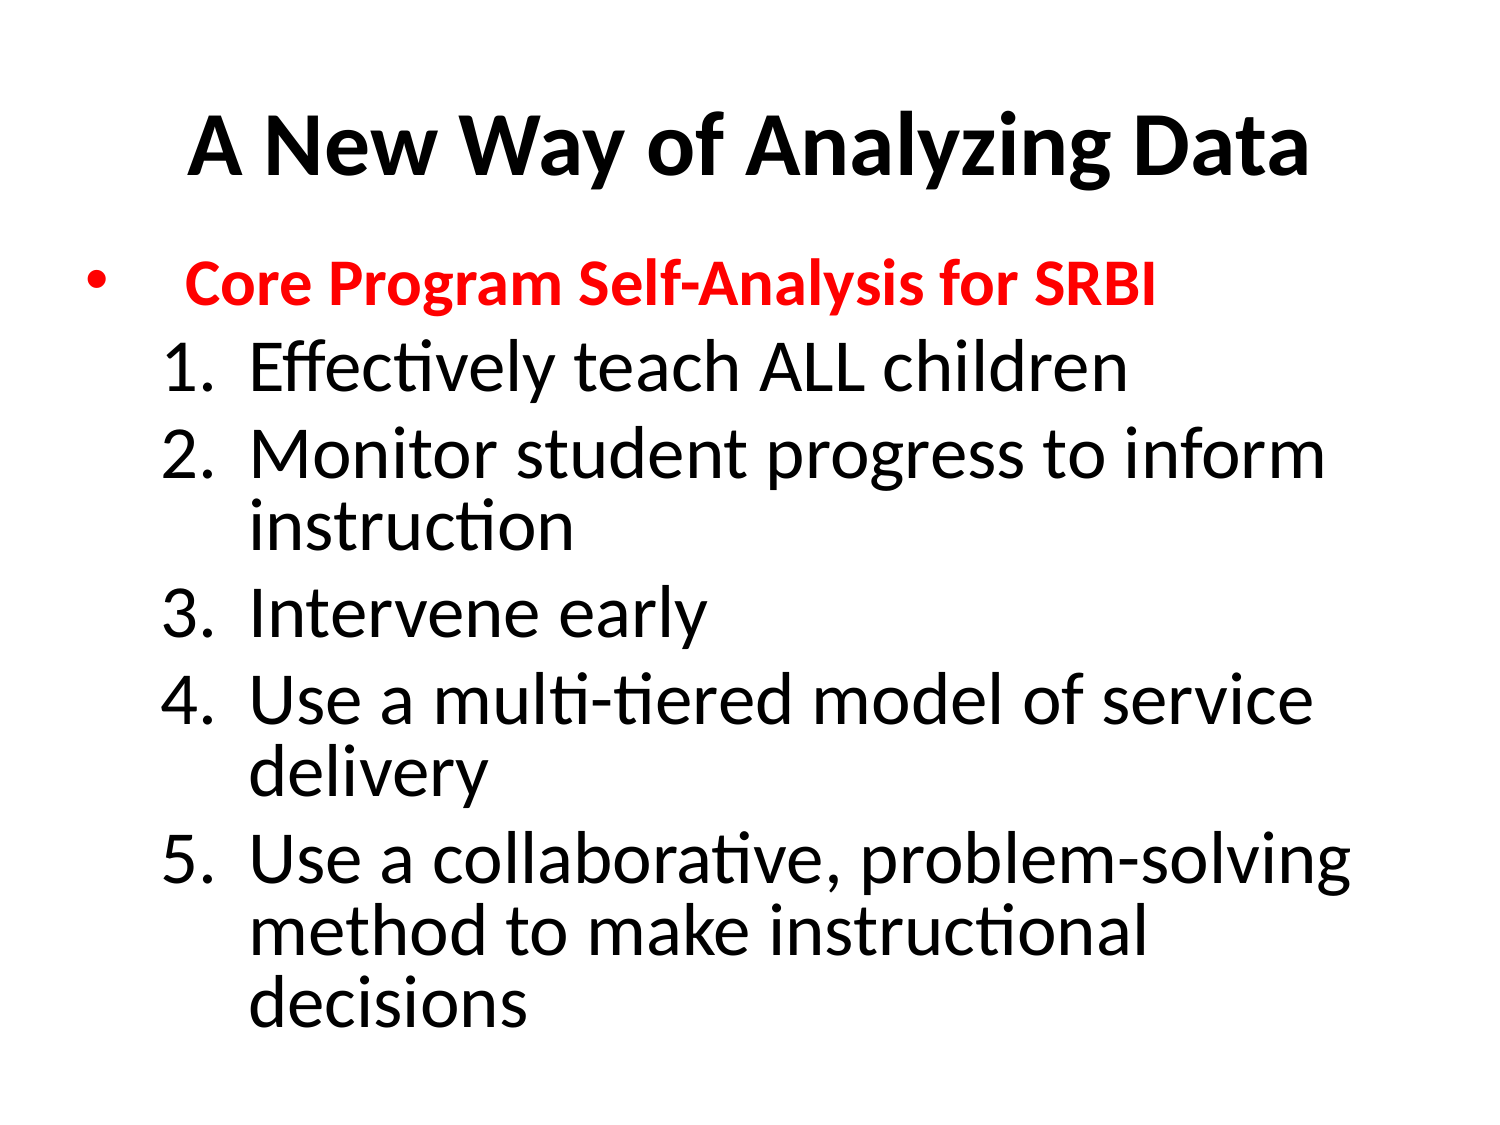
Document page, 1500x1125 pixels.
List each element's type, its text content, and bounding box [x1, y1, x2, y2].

list Core Program Self-Analysis for SRBI Effectively teach ALL children Monitor student progress to inform instruction Intervene early Use a multi-tiered model of service delivery Use a collaborative, problem-solving method to make instructional decisions [70, 247, 1421, 1068]
title A New Way of Analyzing Data [75, 45, 1425, 233]
